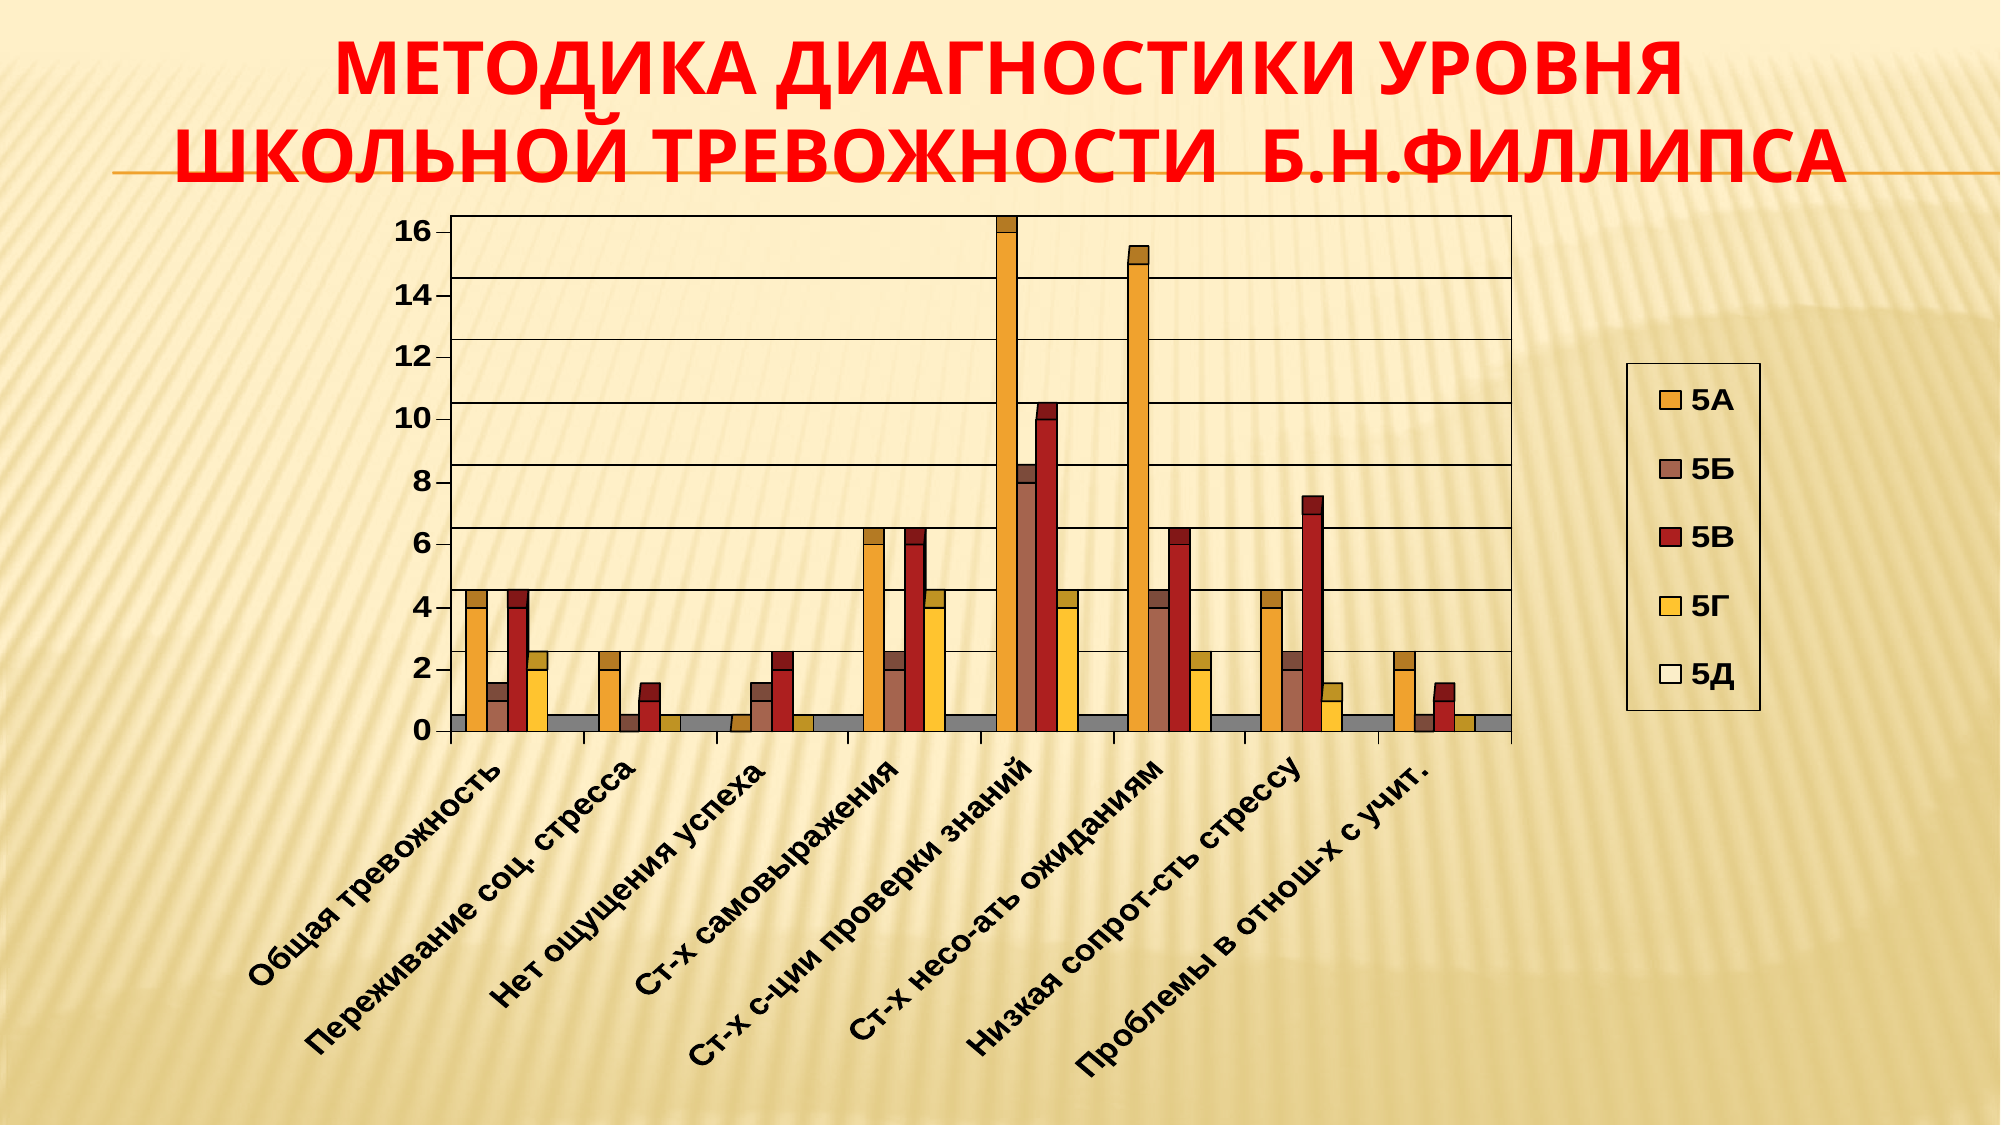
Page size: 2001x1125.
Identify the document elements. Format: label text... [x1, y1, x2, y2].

title Методика диагностики уровня школьной тревожности Б.Н.Филлипса [147, 0, 1873, 218]
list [0, 173, 1775, 1125]
